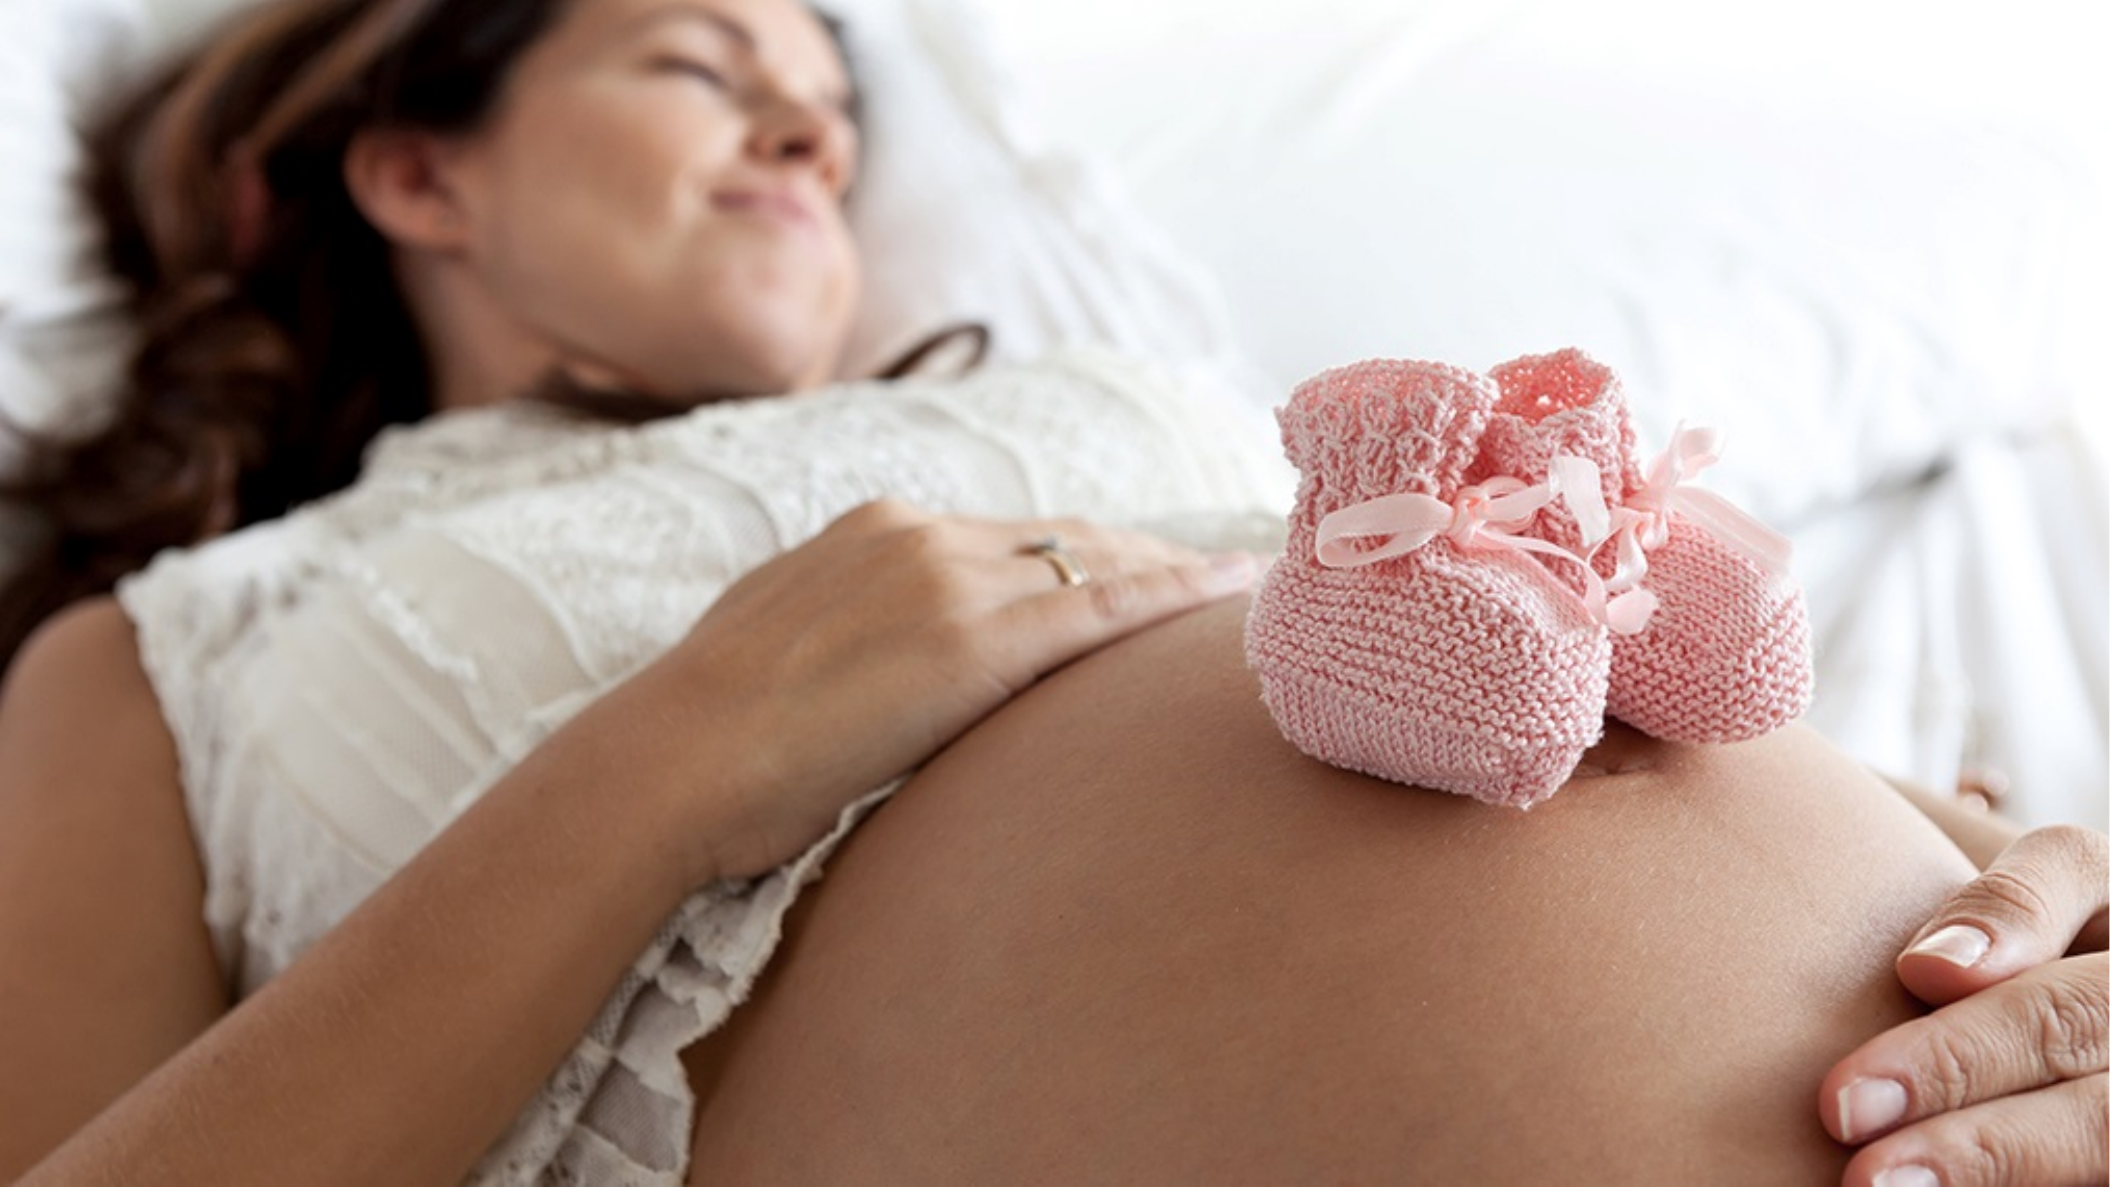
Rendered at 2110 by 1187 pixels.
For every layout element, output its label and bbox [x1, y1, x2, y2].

text_box [0, 0, 2110, 1187]
